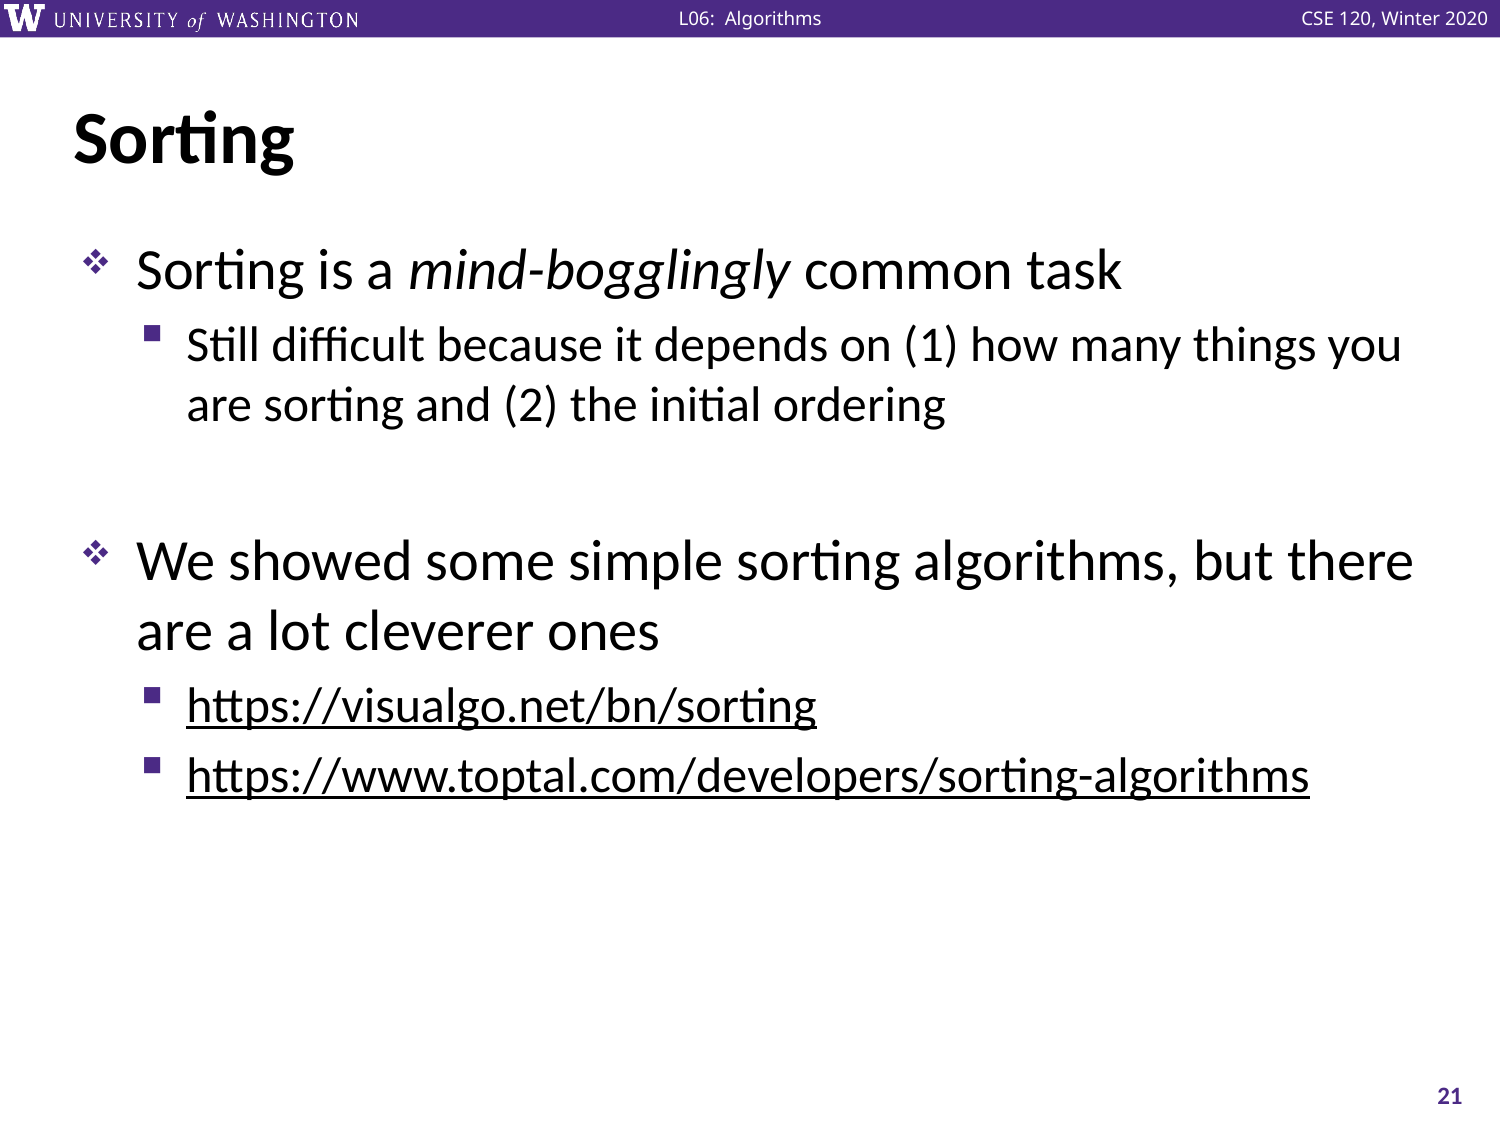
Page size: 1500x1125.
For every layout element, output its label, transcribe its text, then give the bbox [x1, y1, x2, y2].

picture [4, 4, 358, 32]
list Sorting is a mind-bogglingly common task Still difficult because it depends on (1) how many things you are sorting and (2) the initial ordering We showed some simple sorting algorithms, but there are a lot cleverer ones https://visualgo.net/bn/sorting https://www.toptal.com/developers/sorting-algorithms [64, 223, 1438, 1040]
title Sorting [58, 71, 1438, 197]
slide_number 21 [1400, 1065, 1500, 1125]
